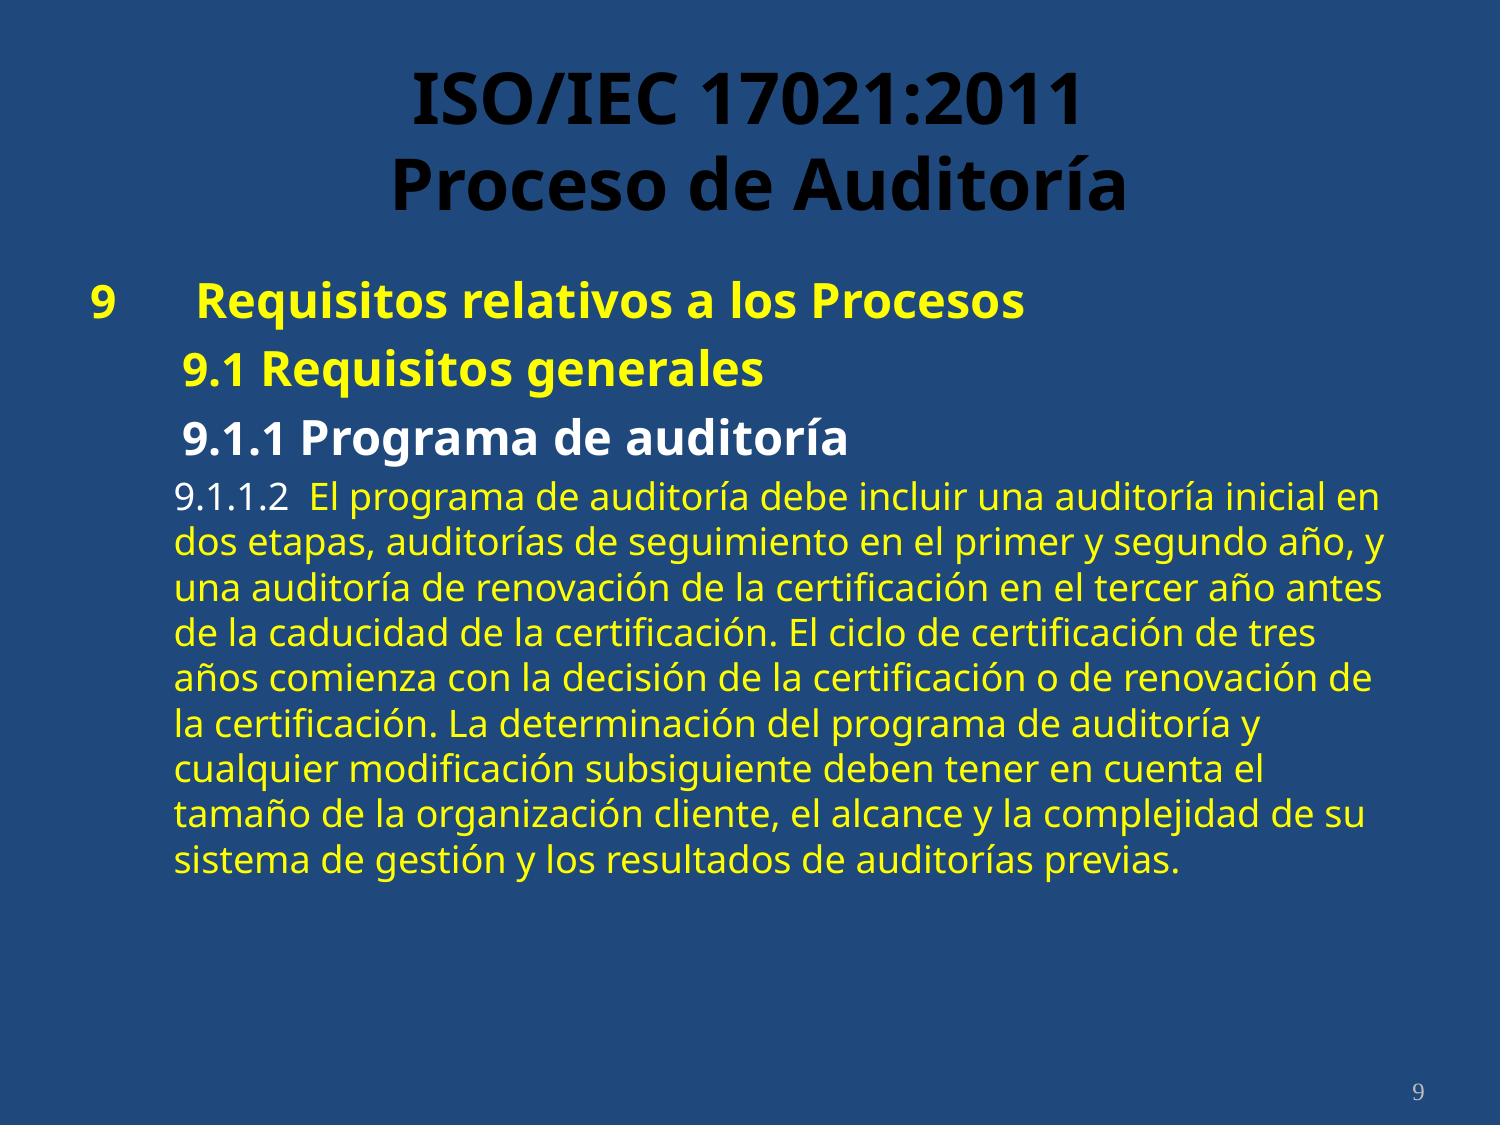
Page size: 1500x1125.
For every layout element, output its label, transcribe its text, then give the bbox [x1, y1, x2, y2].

title ISO/IEC 17021:2011 Proceso de Auditoría [75, 45, 1425, 233]
list 9 Requisitos relativos a los Procesos 9.1 Requisitos generales 9.1.1 Programa de auditoría 9.1.1.2 El programa de auditoría debe incluir una auditoría inicial en dos etapas, auditorías de seguimiento en el primer y segundo año, y una auditoría de renovación de la certificación en el tercer año antes de la caducidad de la certificación. El ciclo de certificación de tres años comienza con la decisión de la certificación o de renovación de la certificación. La determinación del programa de auditoría y cualquier modificación subsiguiente deben tener en cuenta el tamaño de la organización cliente, el alcance y la complejidad de su sistema de gestión y los resultados de auditorías previas. [74, 262, 1426, 1036]
slide_number 9 [1299, 1052, 1425, 1113]
